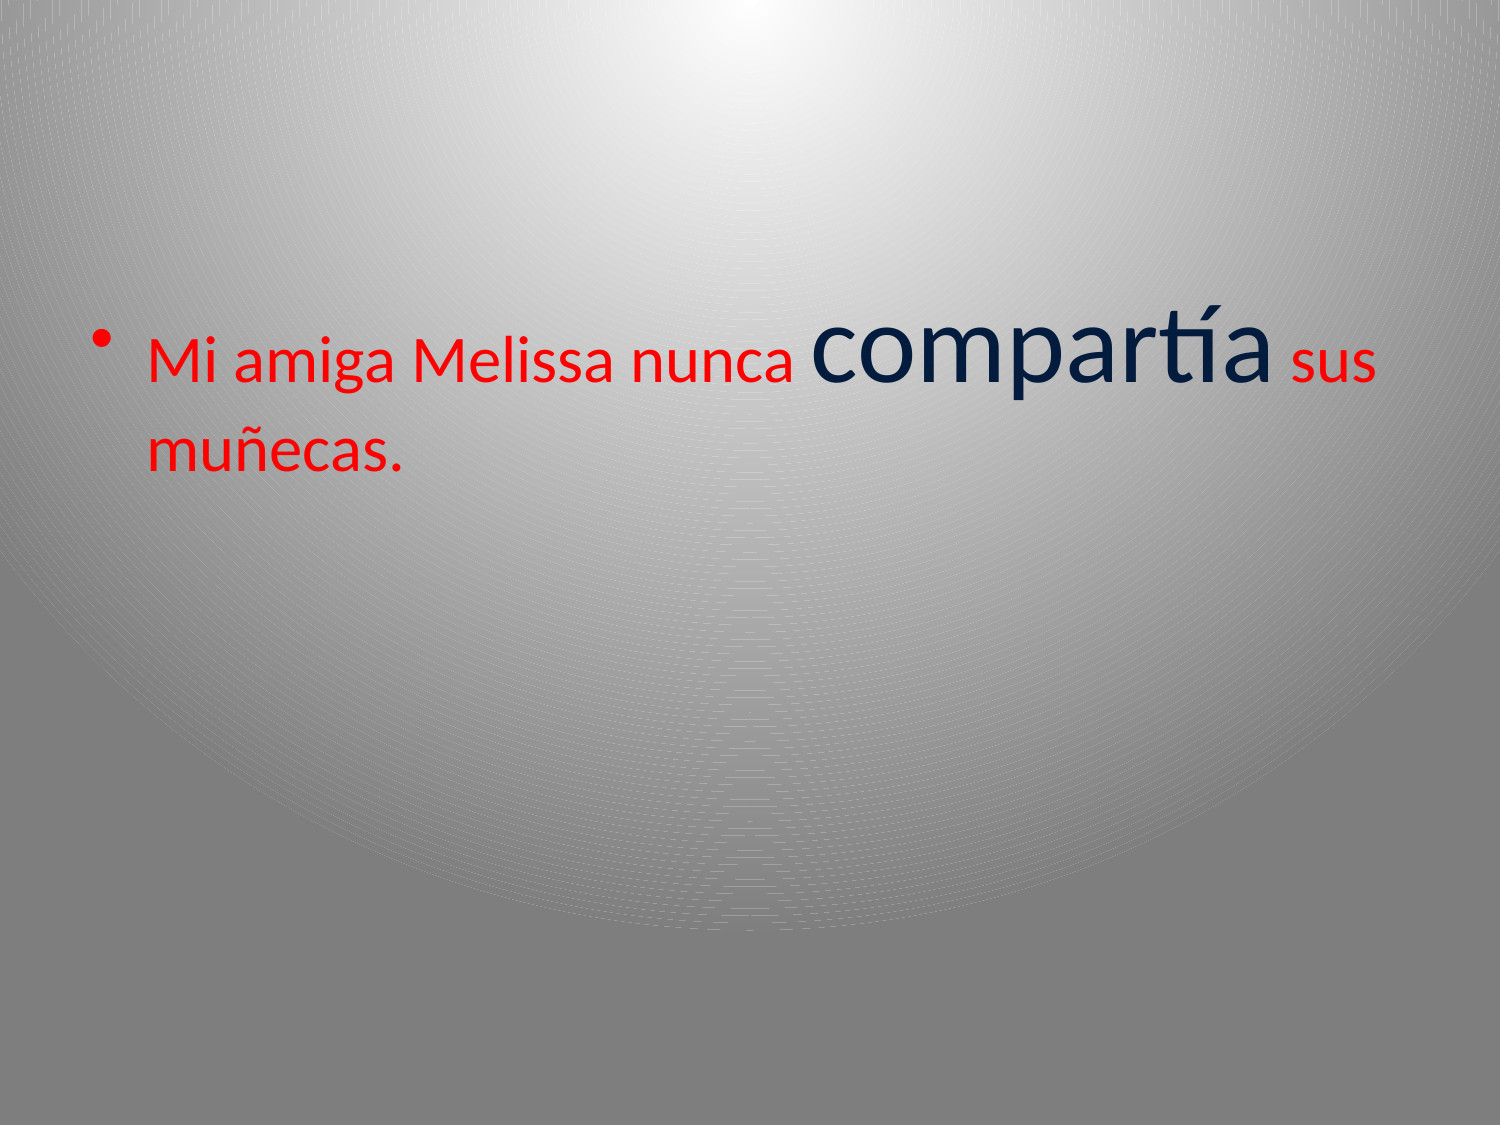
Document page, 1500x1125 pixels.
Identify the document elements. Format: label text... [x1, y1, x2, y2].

list Mi amiga Melissa nunca compartía sus muñecas. [75, 262, 1425, 1005]
